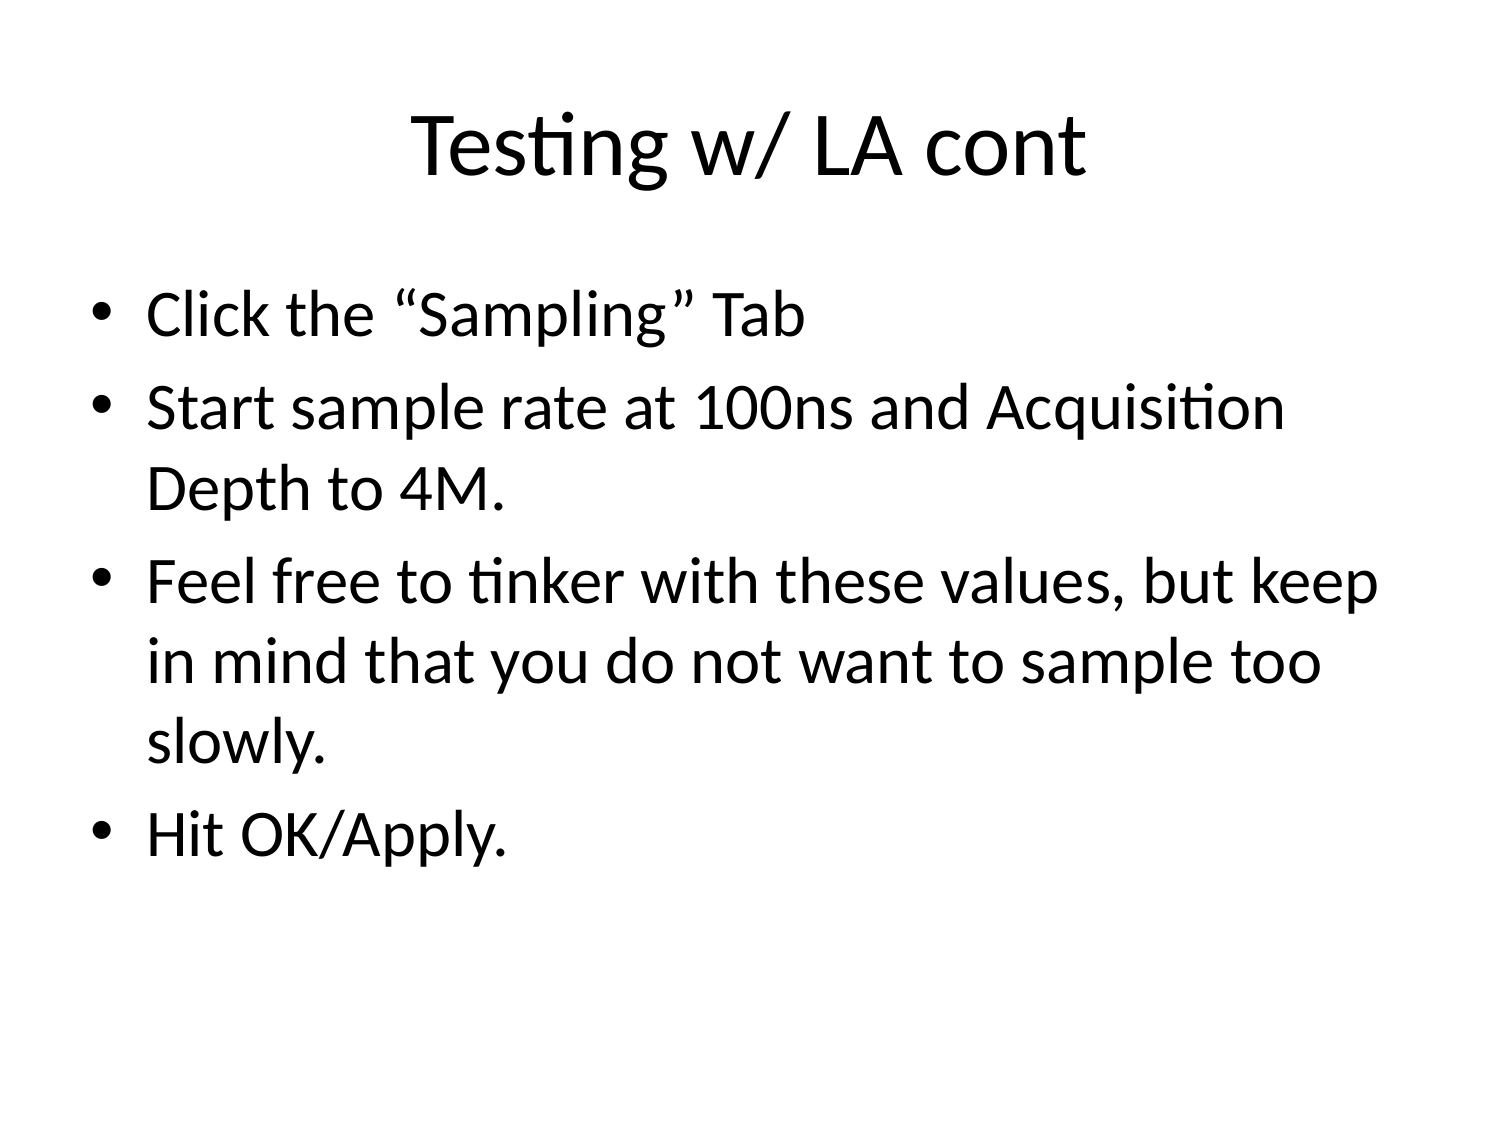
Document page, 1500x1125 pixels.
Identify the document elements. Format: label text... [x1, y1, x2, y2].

list Click the “Sampling” Tab Start sample rate at 100ns and Acquisition Depth to 4M. Feel free to tinker with these values, but keep in mind that you do not want to sample too slowly. Hit OK/Apply. [75, 262, 1425, 1005]
title Testing w/ LA cont [75, 45, 1425, 233]
